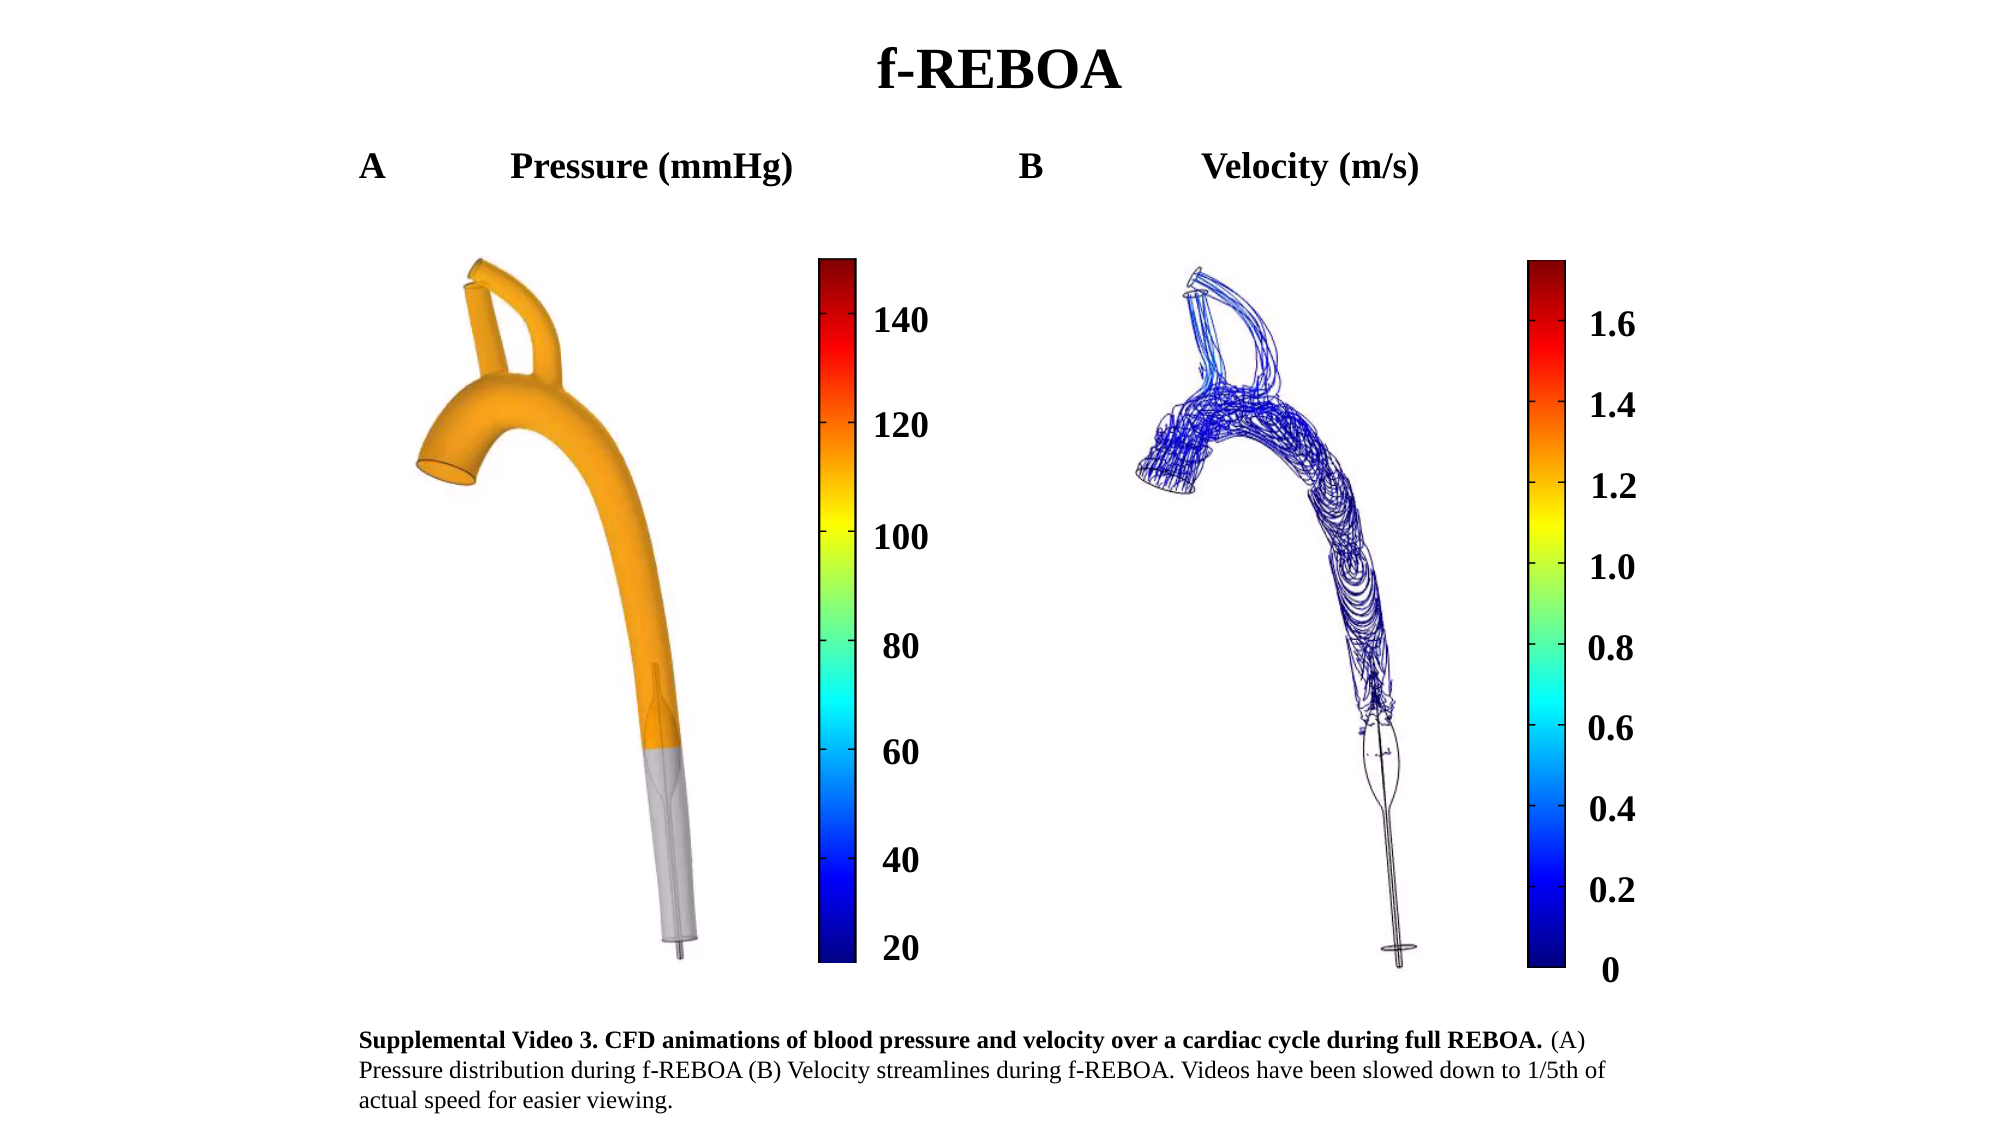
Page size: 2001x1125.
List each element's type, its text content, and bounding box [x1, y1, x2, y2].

text_box 40 [858, 828, 956, 888]
text_box 0.6 [1566, 695, 1666, 756]
text_box 140 [858, 288, 956, 348]
text_box 1.0 [1566, 534, 1668, 595]
text_box 0.4 [1566, 776, 1668, 837]
text_box B [1003, 134, 1068, 194]
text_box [1134, 260, 1423, 977]
text_box 1.6 [1566, 292, 1668, 352]
text_box 60 [858, 719, 956, 780]
text_box 1.2 [1566, 453, 1669, 514]
text_box 20 [846, 915, 956, 976]
text_box Supplemental Video 3. CFD animations of blood pressure and velocity over a cardiac cycle during full REBOA. (A) Pressure distribution during f-REBOA (B) Velocity streamlines during f-REBOA. Videos have been slowed down to 1/5th of actual speed for easier viewing. [343, 1016, 1655, 1121]
text_box Pressure (mmHg) [454, 134, 850, 194]
text_box 120 [858, 392, 956, 453]
picture [1526, 260, 1566, 969]
text_box 0.8 [1566, 615, 1666, 675]
text_box Velocity (m/s) [1112, 134, 1509, 194]
text_box 100 [858, 504, 956, 565]
text_box 1.4 [1566, 372, 1668, 433]
text_box A [344, 134, 408, 194]
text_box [411, 255, 704, 965]
text_box 80 [858, 613, 956, 674]
text_box f-REBOA [674, 22, 1326, 108]
text_box 0 [1555, 937, 1666, 998]
text_box 0.2 [1566, 857, 1668, 918]
picture [815, 254, 858, 963]
